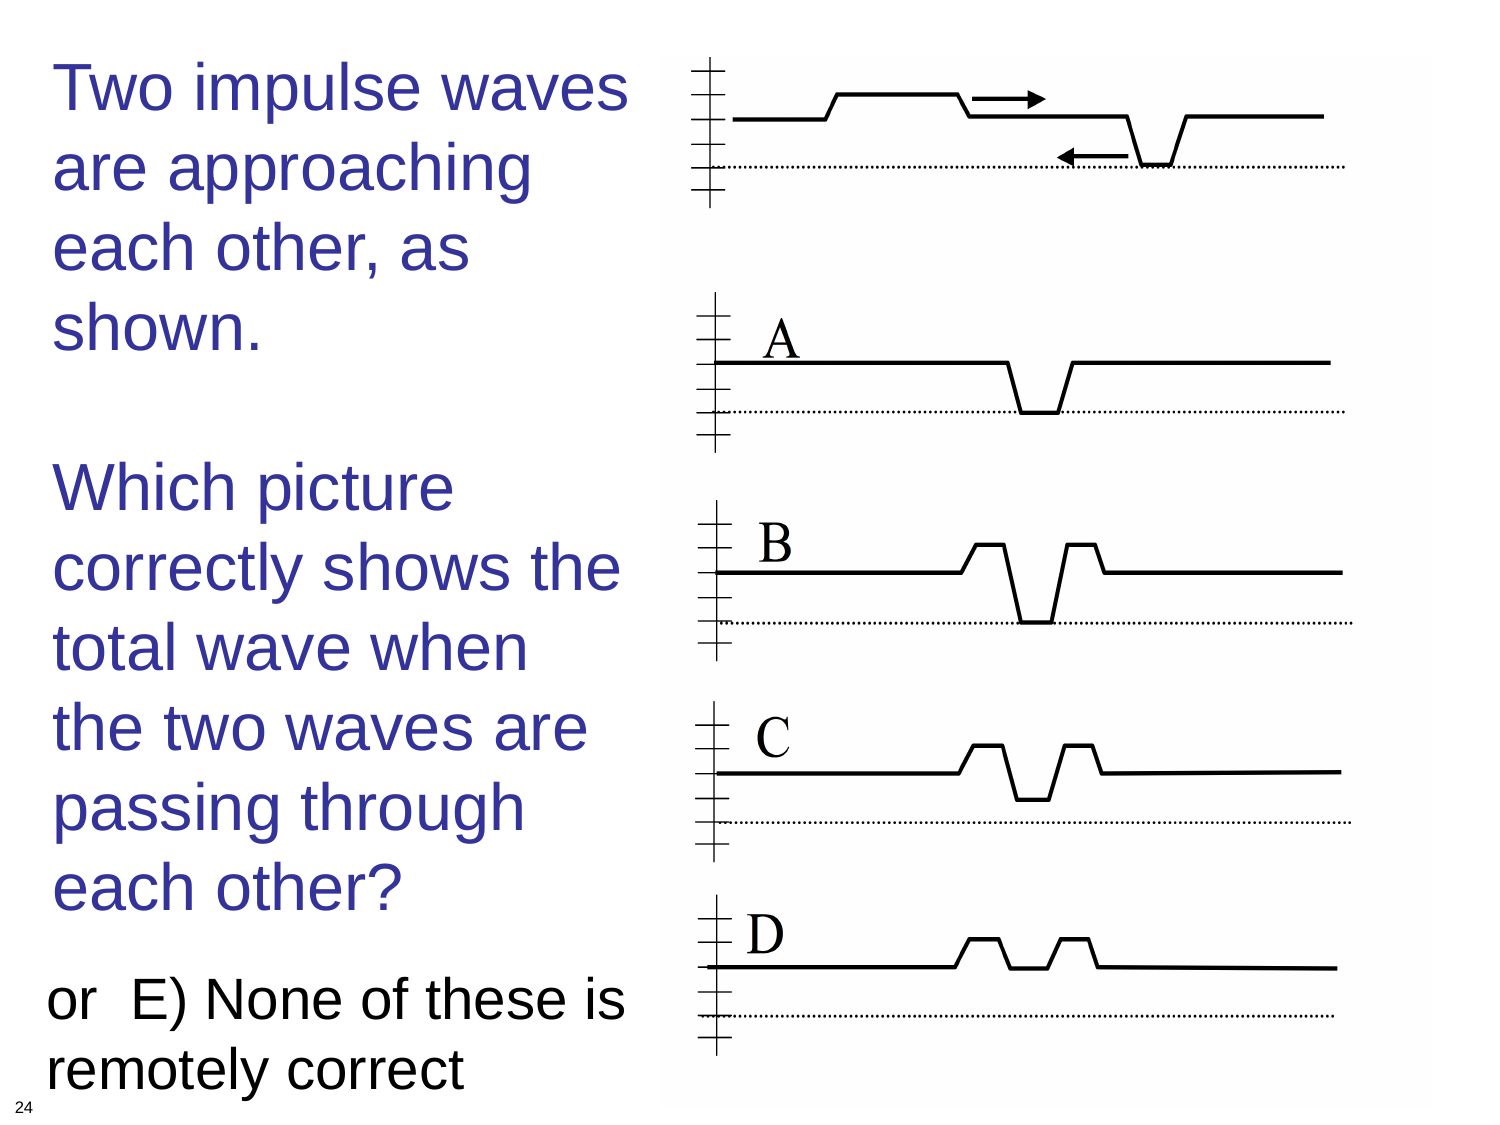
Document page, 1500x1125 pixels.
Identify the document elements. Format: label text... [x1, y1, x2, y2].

text_box 24 [0, 1089, 50, 1125]
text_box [658, 57, 1433, 1107]
title Two impulse waves are approaching each other, as shown. Which picture correctly shows the total wave when the two waves are passing through each other? [37, 44, 651, 924]
text_box or E) None of these is remotely correct [31, 953, 653, 1109]
